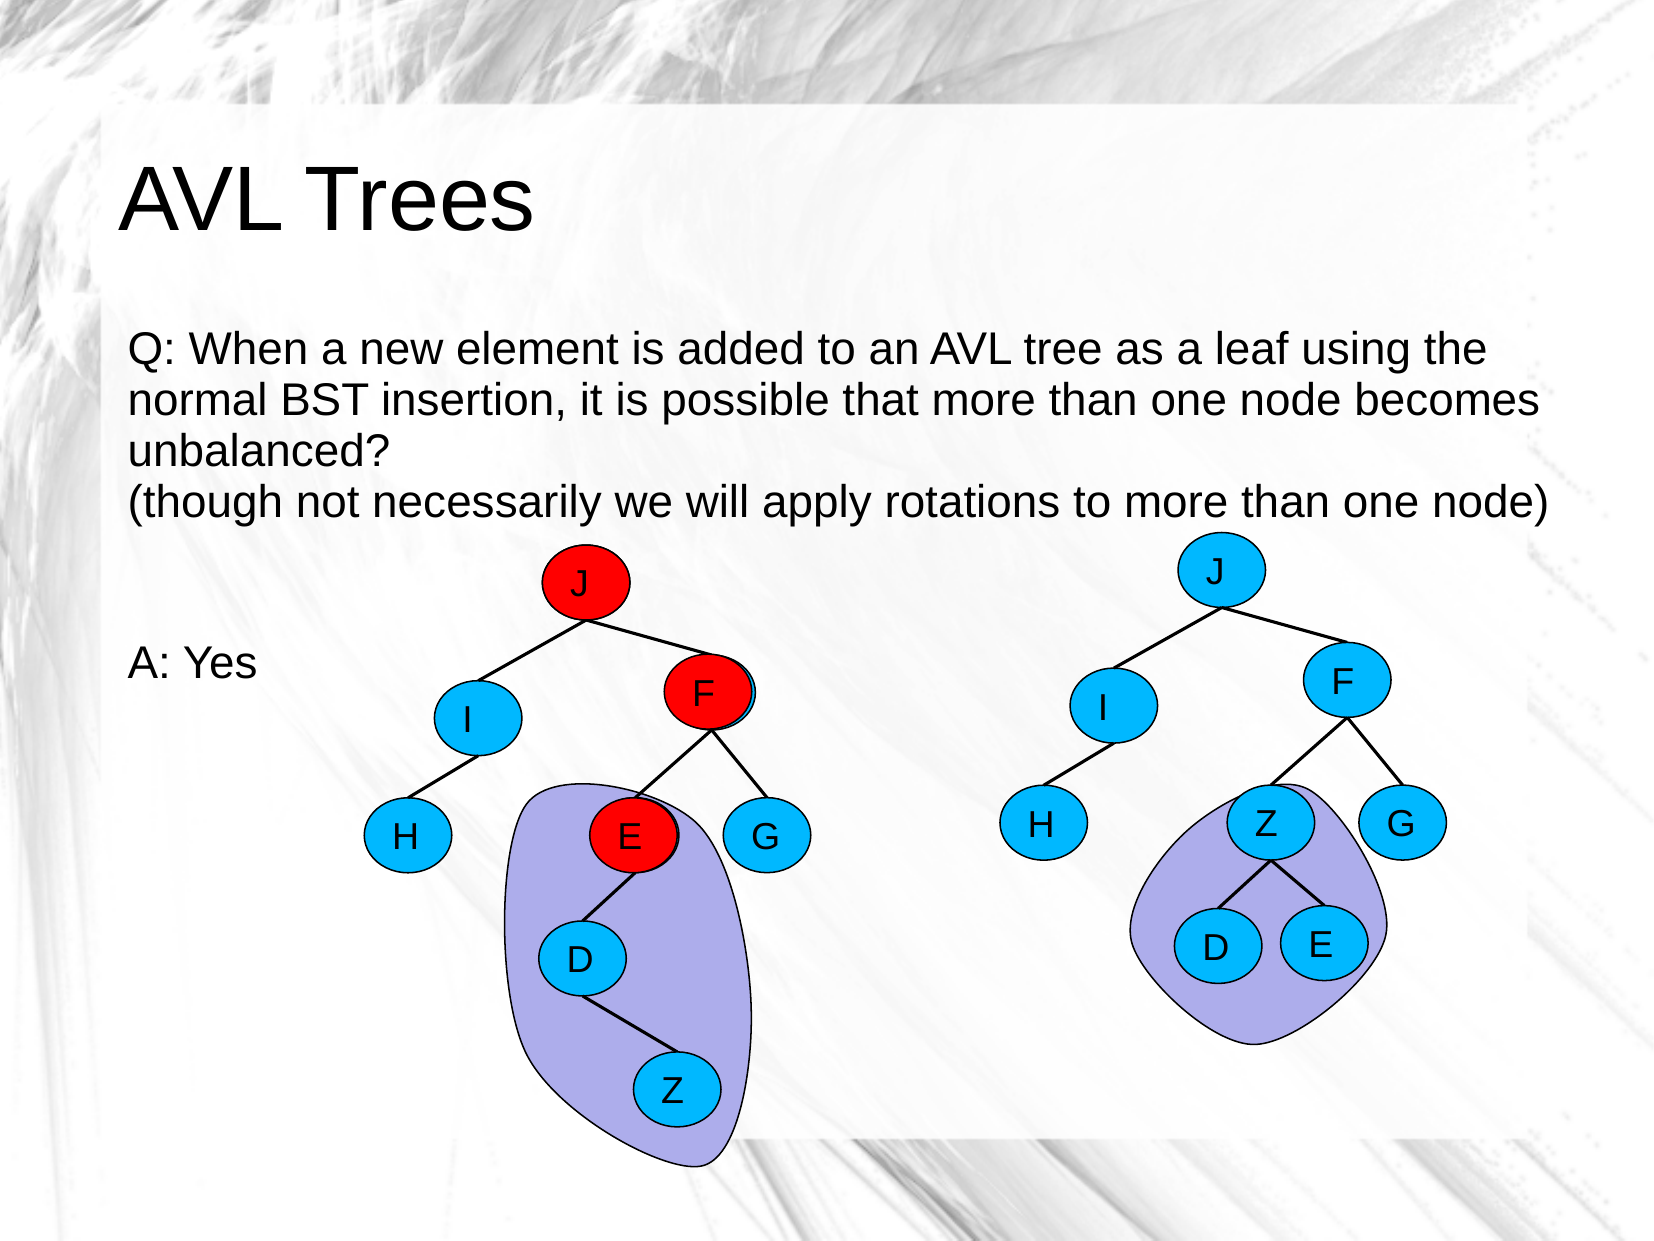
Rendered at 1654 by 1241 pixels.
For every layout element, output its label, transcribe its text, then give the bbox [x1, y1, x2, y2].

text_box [364, 544, 811, 996]
picture [0, 0, 1654, 1241]
text_box [574, 1109, 582, 1116]
text_box [598, 1109, 741, 1167]
list Q: When a new element is added to an AVL tree as a leaf using the normal BST insertion, it is possible that more than one node becomes unbalanced? (though not necessarily we will apply rotations to more than one node) A: Yes [118, 319, 1571, 1109]
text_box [999, 532, 1447, 984]
title AVL Trees [118, 93, 1506, 299]
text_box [582, 995, 721, 1127]
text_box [542, 544, 752, 873]
